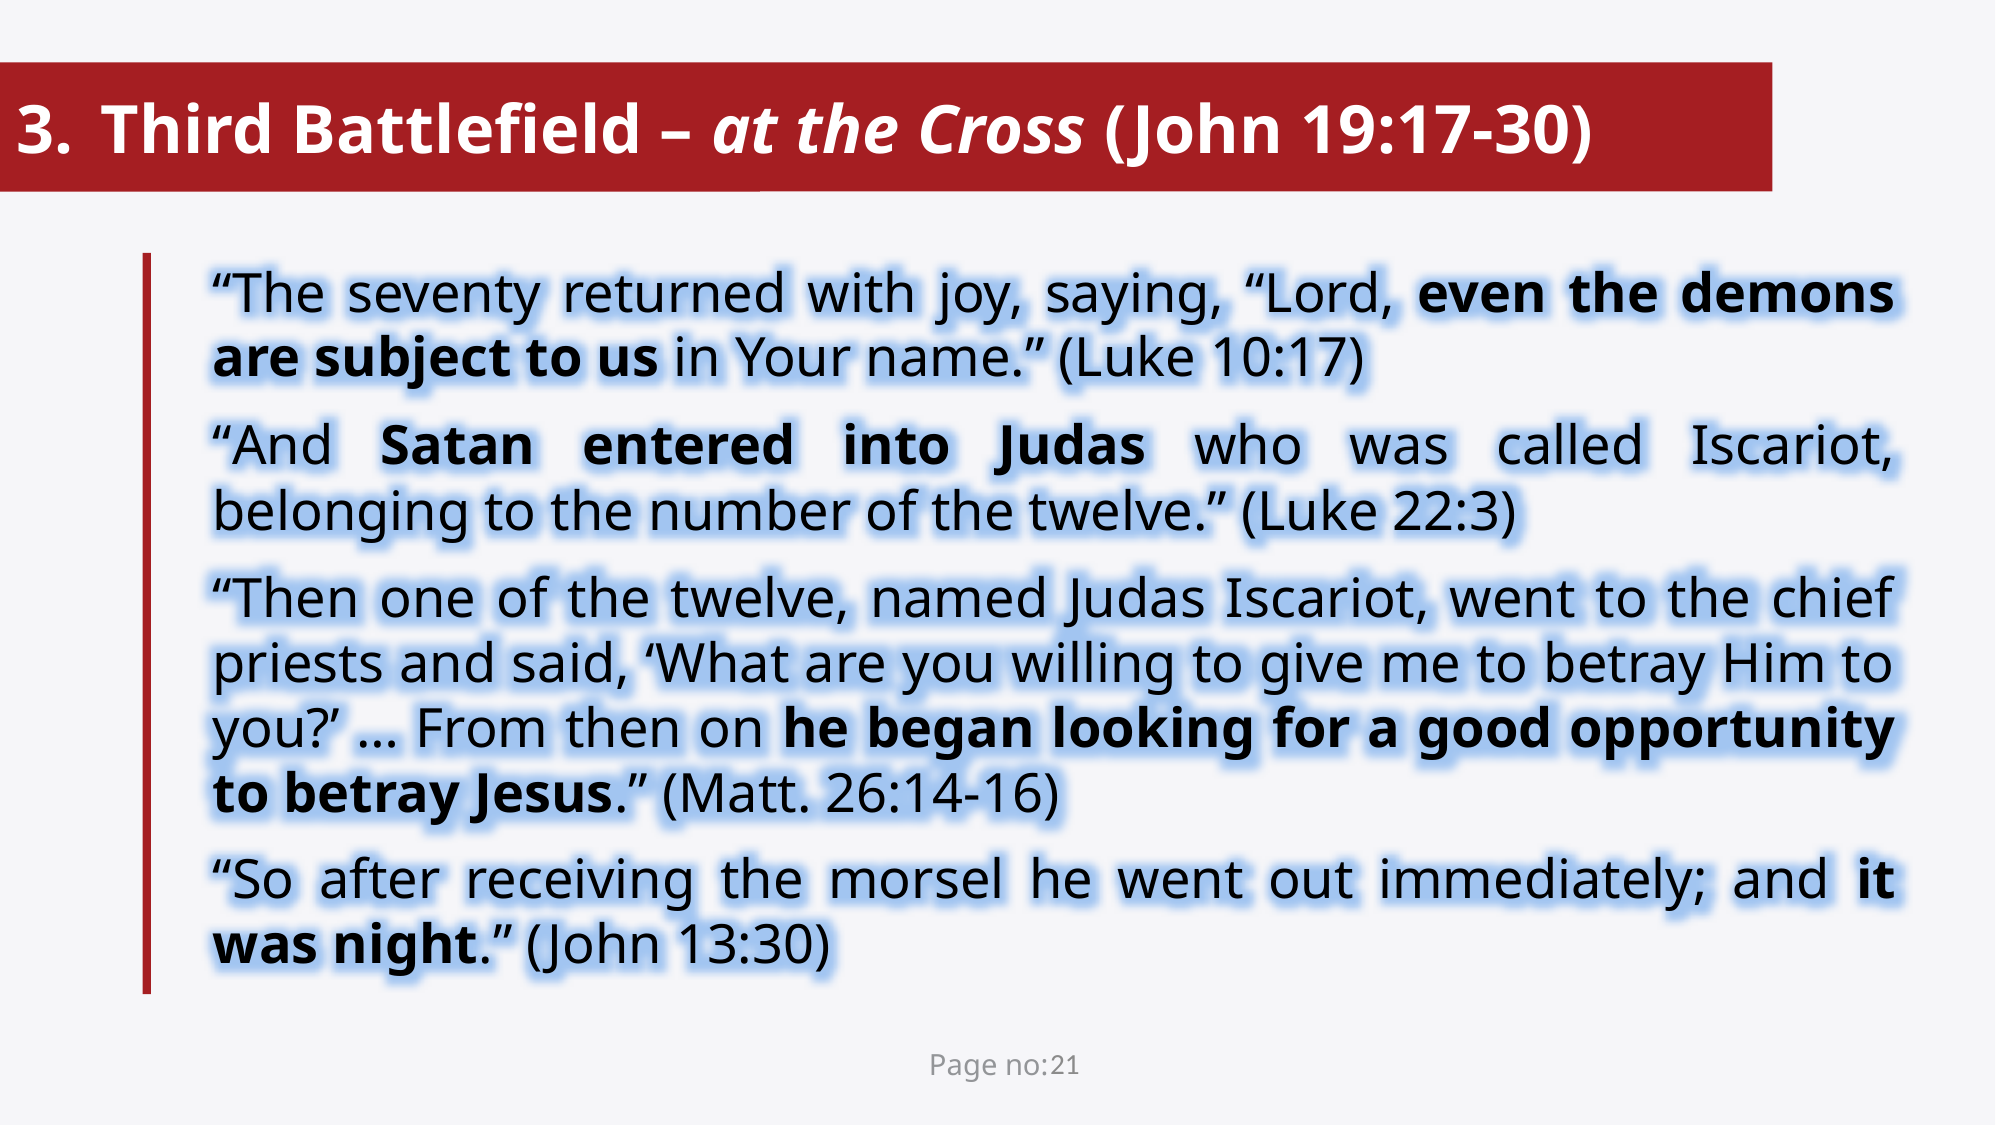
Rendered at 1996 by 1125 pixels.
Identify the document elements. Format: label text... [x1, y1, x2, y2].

text_box “Then one of the twelve, named Judas Iscariot, went to the chief priests and said, ‘What are you willing to give me to betray Him to you?’ … From then on he began looking for a good opportunity to betray Jesus.” (Matt. 26:14-16) [198, 545, 1911, 549]
text_box “The seventy returned with joy, saying, “Lord, even the demons are subject to us in Your name.” (Luke 10:17) [198, 250, 1911, 394]
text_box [1, 62, 1798, 192]
text_box “And Satan entered into Judas who was called Iscariot, belonging to the number of the twelve.” (Luke 22:3) [198, 403, 1911, 545]
text_box “Then one of the twelve, named Judas Iscariot, went to the chief priests and said, ‘What are you willing to give me to betray Him to you?’ … From then on he began looking for a good opportunity to betray Jesus.” (Matt. 26:14-16) [198, 556, 1911, 829]
text_box “So after receiving the morsel he went out immediately; and it was night.” (John 13:30) [198, 836, 1911, 982]
